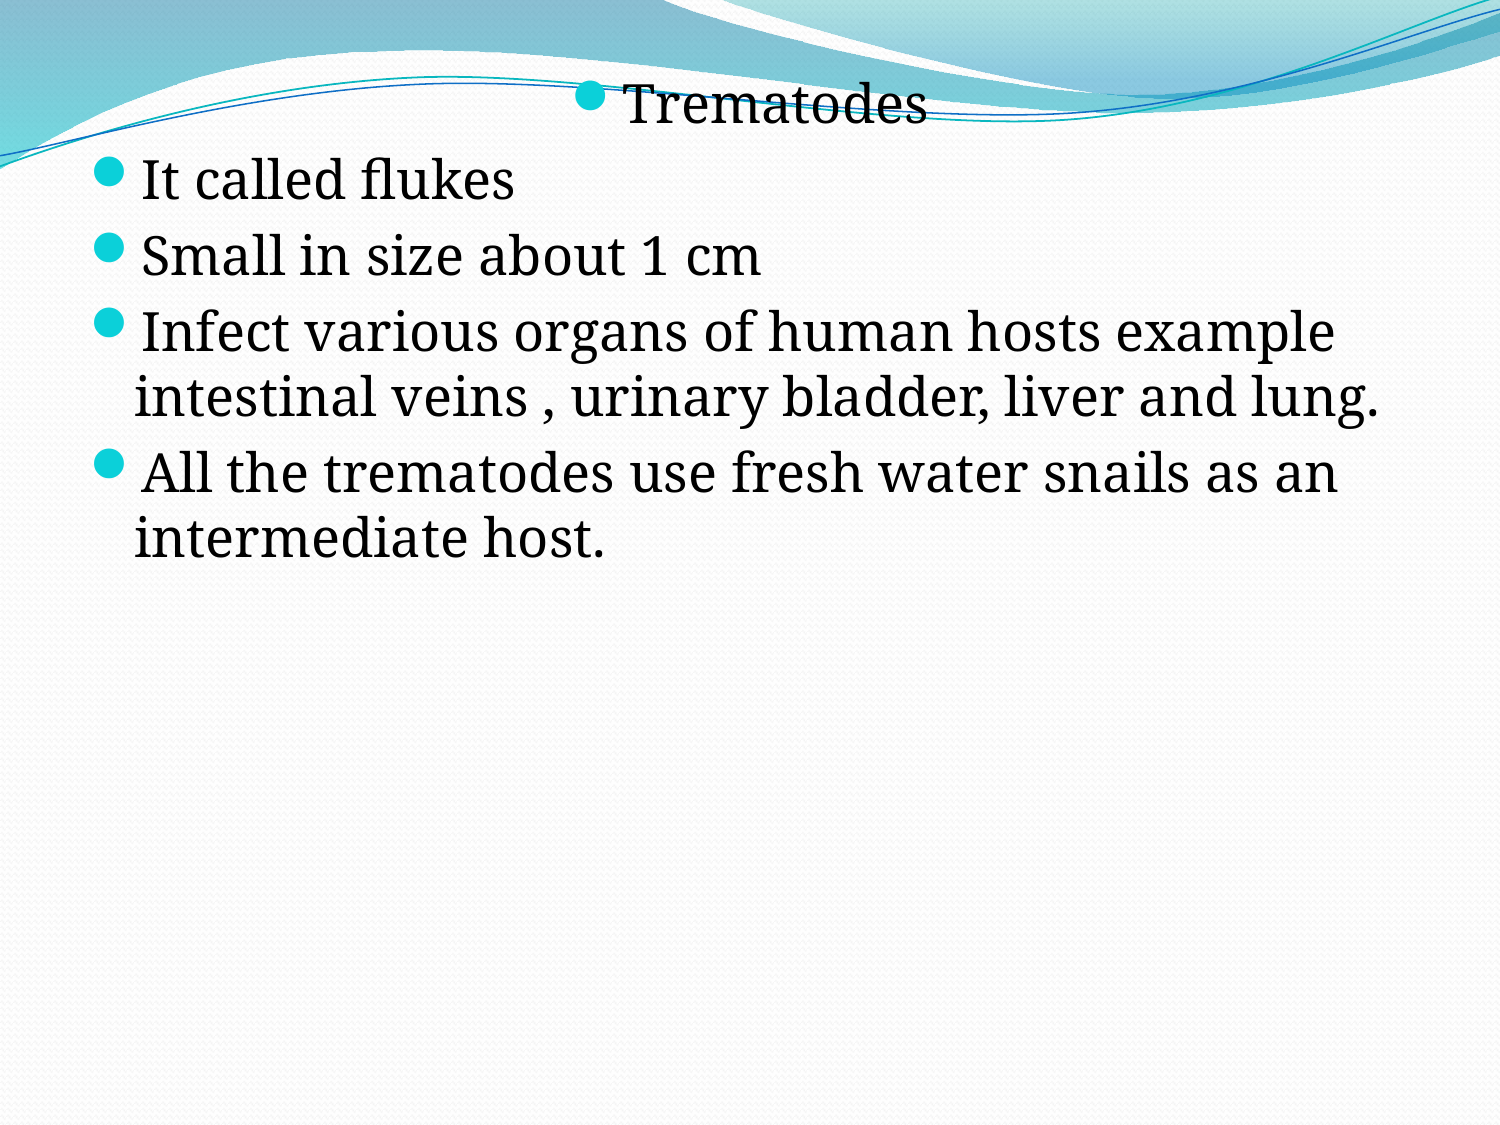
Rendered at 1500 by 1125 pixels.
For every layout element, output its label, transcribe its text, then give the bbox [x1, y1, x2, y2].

list Trematodes It called flukes Small in size about 1 cm Infect various organs of human hosts example intestinal veins , urinary bladder, liver and lung. All the trematodes use fresh water snails as an intermediate host. [75, 62, 1425, 1005]
